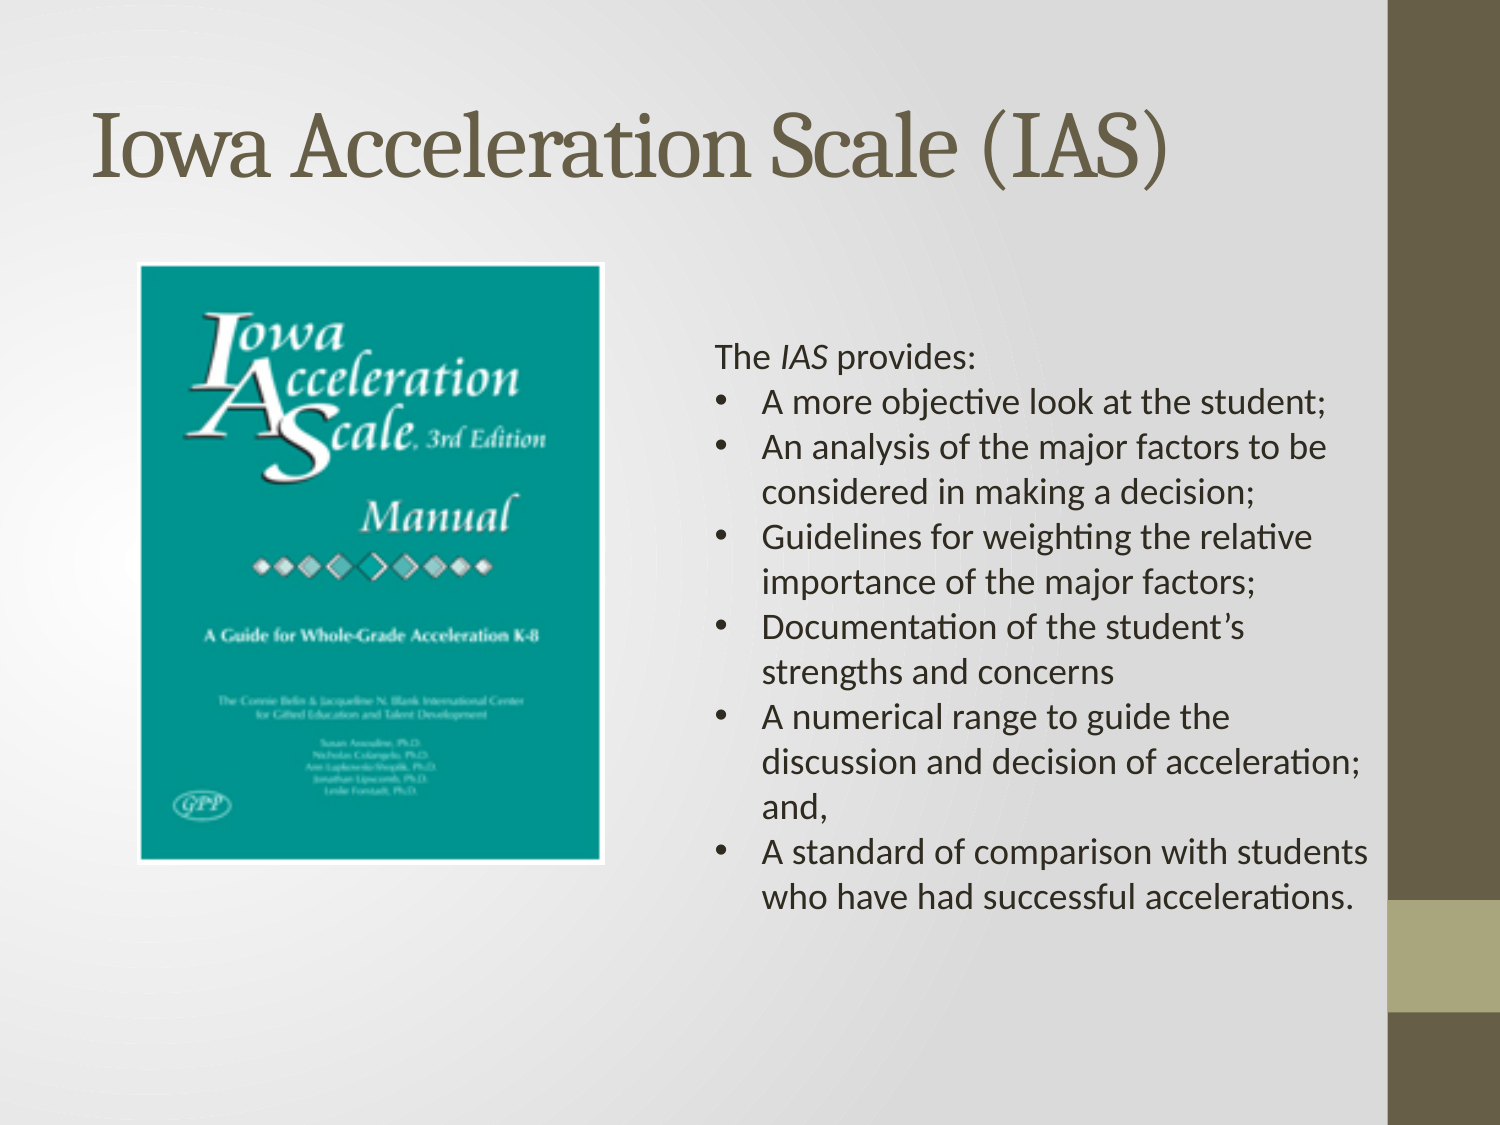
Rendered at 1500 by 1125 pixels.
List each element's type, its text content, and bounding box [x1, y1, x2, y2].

title Iowa Acceleration Scale (IAS) [75, 45, 1325, 233]
picture [136, 261, 606, 865]
text_box The IAS provides: A more objective look at the student; An analysis of the major factors to be considered in making a decision; Guidelines for weighting the relative importance of the major factors; Documentation of the student’s strengths and concerns A numerical range to guide the discussion and decision of acceleration; and, A standard of comparison with students who have had successful accelerations. [699, 324, 1388, 925]
